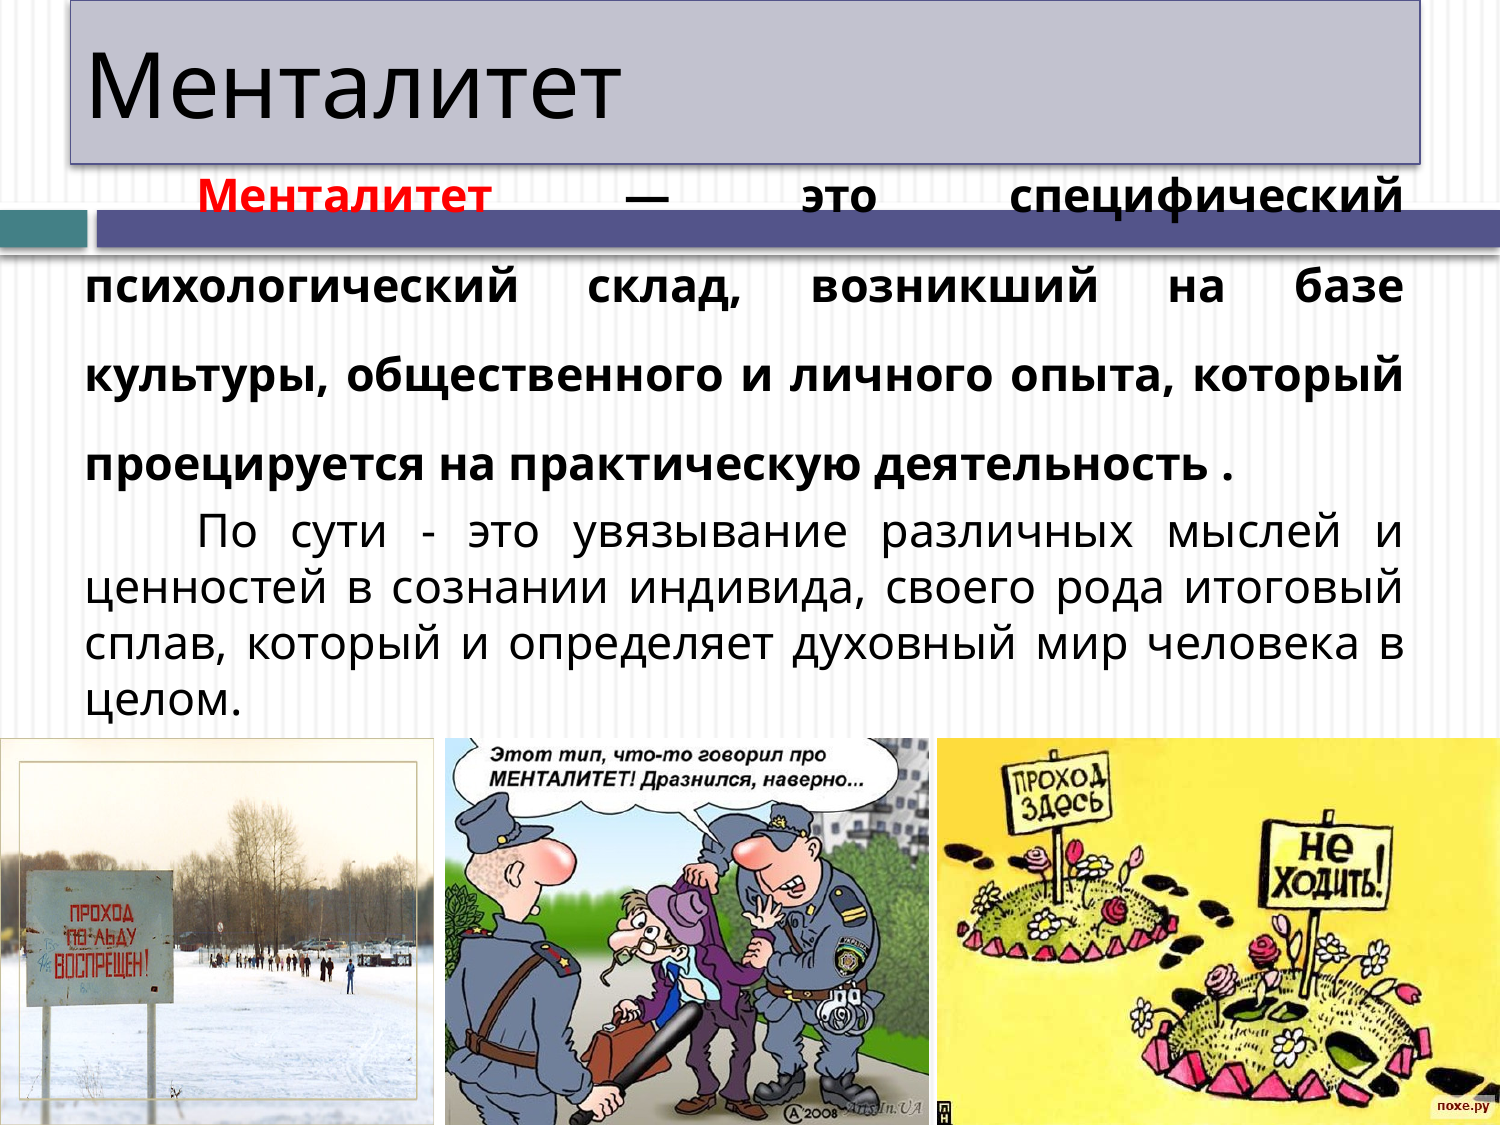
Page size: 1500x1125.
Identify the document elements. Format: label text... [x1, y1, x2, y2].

title Менталитет [70, 0, 1421, 125]
list Менталитет — это специфический психологический склад, возникший на базе культуры, общественного и личного опыта, который проецируется на практическую деятельность . По сути - это увязывание различных мыслей и ценностей в сознании индивида, своего рода итоговый сплав, который и определяет духовный мир человека в целом. [70, 125, 1421, 746]
picture [937, 737, 1500, 1125]
picture [444, 737, 929, 1125]
picture [0, 737, 434, 1125]
